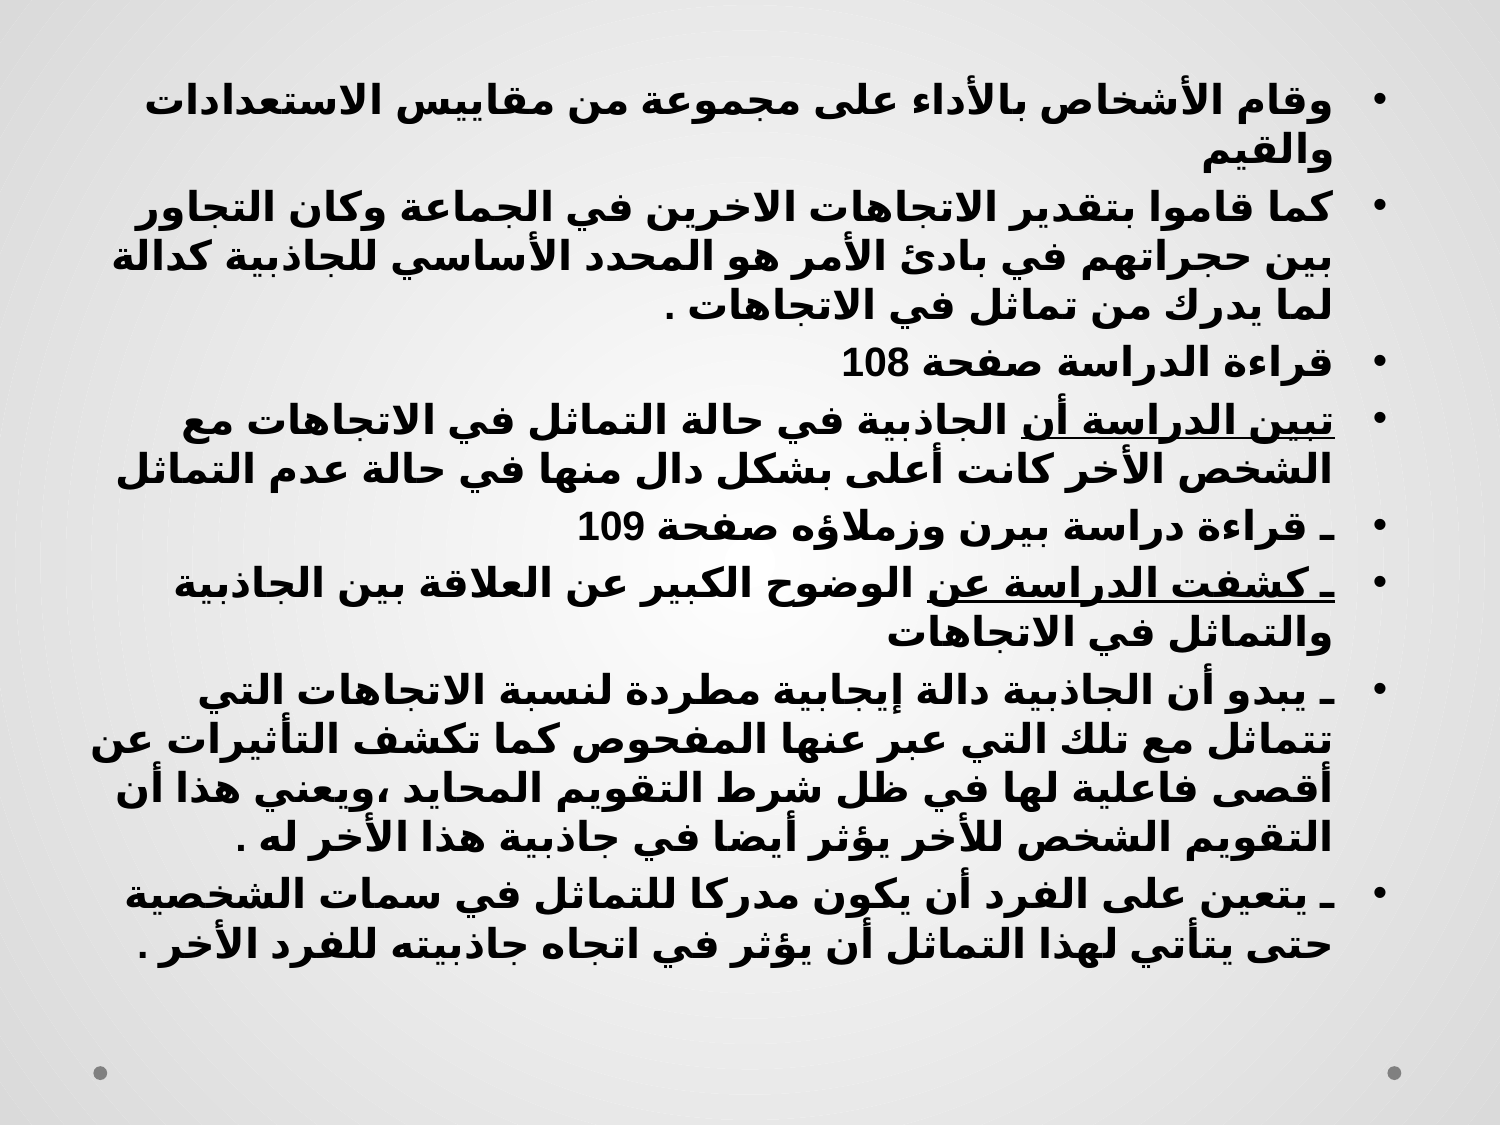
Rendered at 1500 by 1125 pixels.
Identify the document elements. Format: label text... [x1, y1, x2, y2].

list وقام الأشخاص بالأداء على مجموعة من مقاييس الاستعدادات والقيم كما قاموا بتقدير الاتجاهات الاخرين في الجماعة وكان التجاور بين حجراتهم في بادئ الأمر هو المحدد الأساسي للجاذبية كدالة لما يدرك من تماثل في الاتجاهات . قراءة الدراسة صفحة 108 تبين الدراسة أن الجاذبية في حالة التماثل في الاتجاهات مع الشخص الأخر كانت أعلى بشكل دال منها في حالة عدم التماثل ـ قراءة دراسة بيرن وزملاؤه صفحة 109 ـ كشفت الدراسة عن الوضوح الكبير عن العلاقة بين الجاذبية والتماثل في الاتجاهات ـ يبدو أن الجاذبية دالة إيجابية مطردة لنسبة الاتجاهات التي تتماثل مع تلك التي عبر عنها المفحوص كما تكشف التأثيرات عن أقصى فاعلية لها في ظل شرط التقويم المحايد ،ويعني هذا أن التقويم الشخص للأخر يؤثر أيضا في جاذبية هذا الأخر له . ـ يتعين على الفرد أن يكون مدركا للتماثل في سمات الشخصية حتى يتأتي لهذا التماثل أن يؤثر في اتجاه جاذبيته للفرد الأخر . [75, 66, 1400, 1005]
